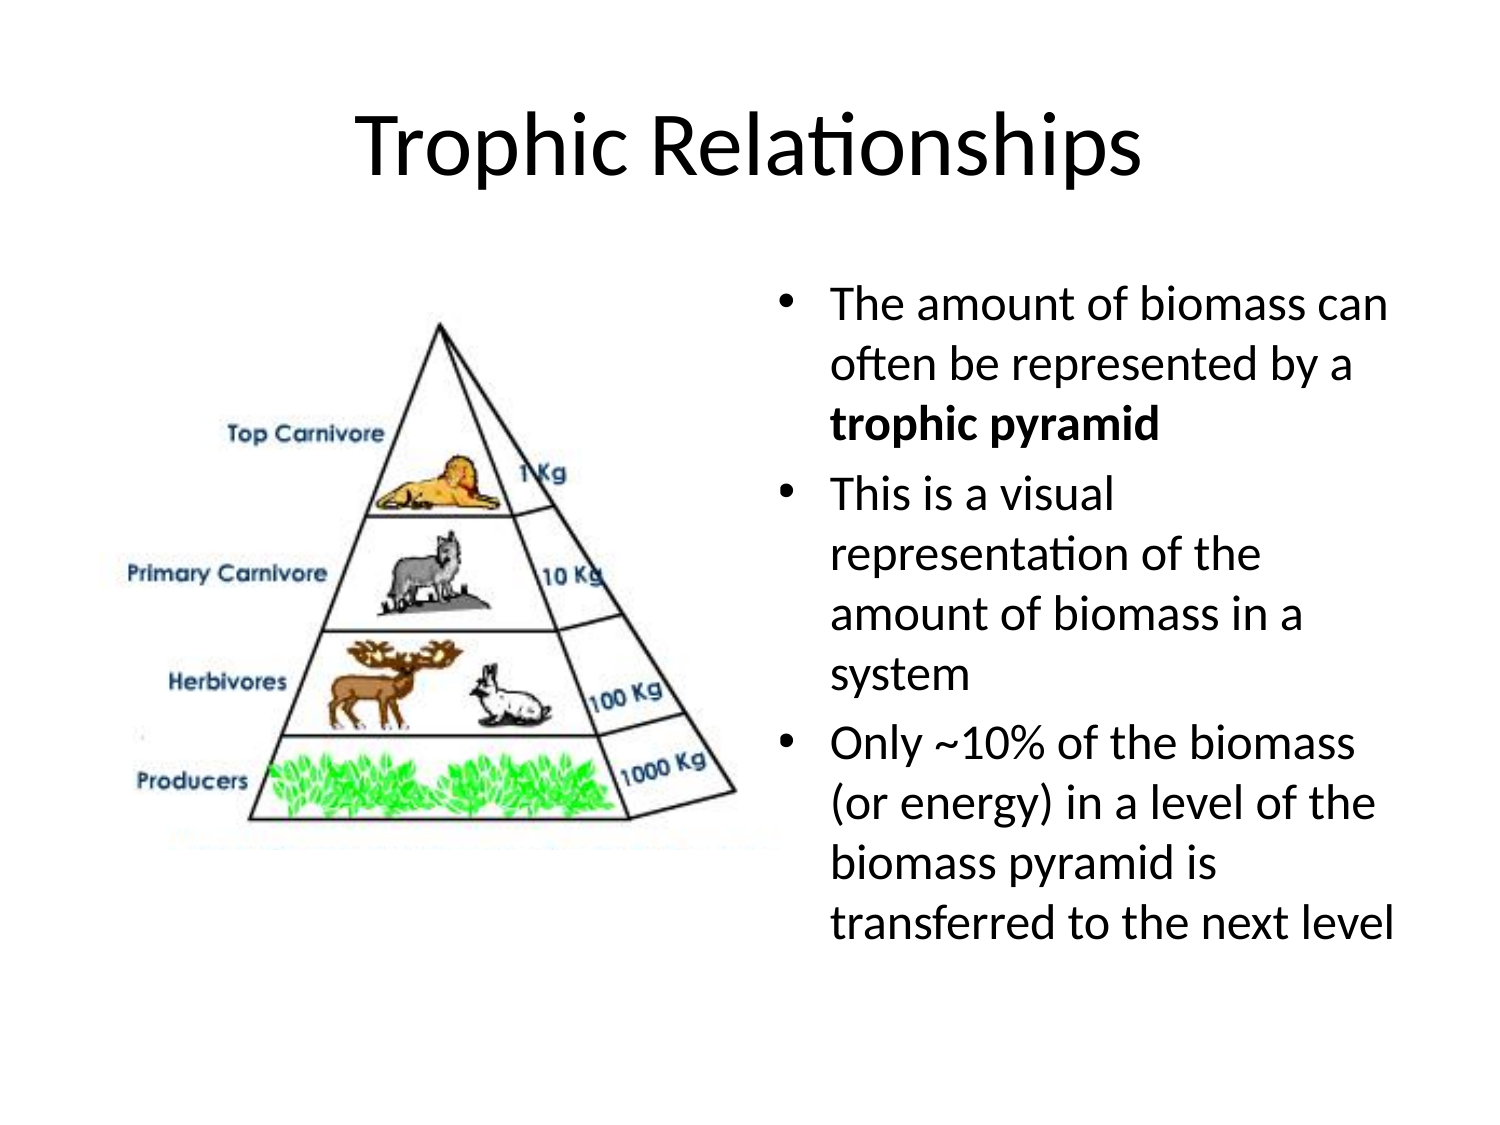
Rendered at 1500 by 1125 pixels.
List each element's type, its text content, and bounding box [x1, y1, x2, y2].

picture [99, 312, 781, 851]
title Trophic Relationships [75, 45, 1425, 233]
list The amount of biomass can often be represented by a trophic pyramid This is a visual representation of the amount of biomass in a system Only ~10% of the biomass (or energy) in a level of the biomass pyramid is transferred to the next level [762, 262, 1425, 1005]
